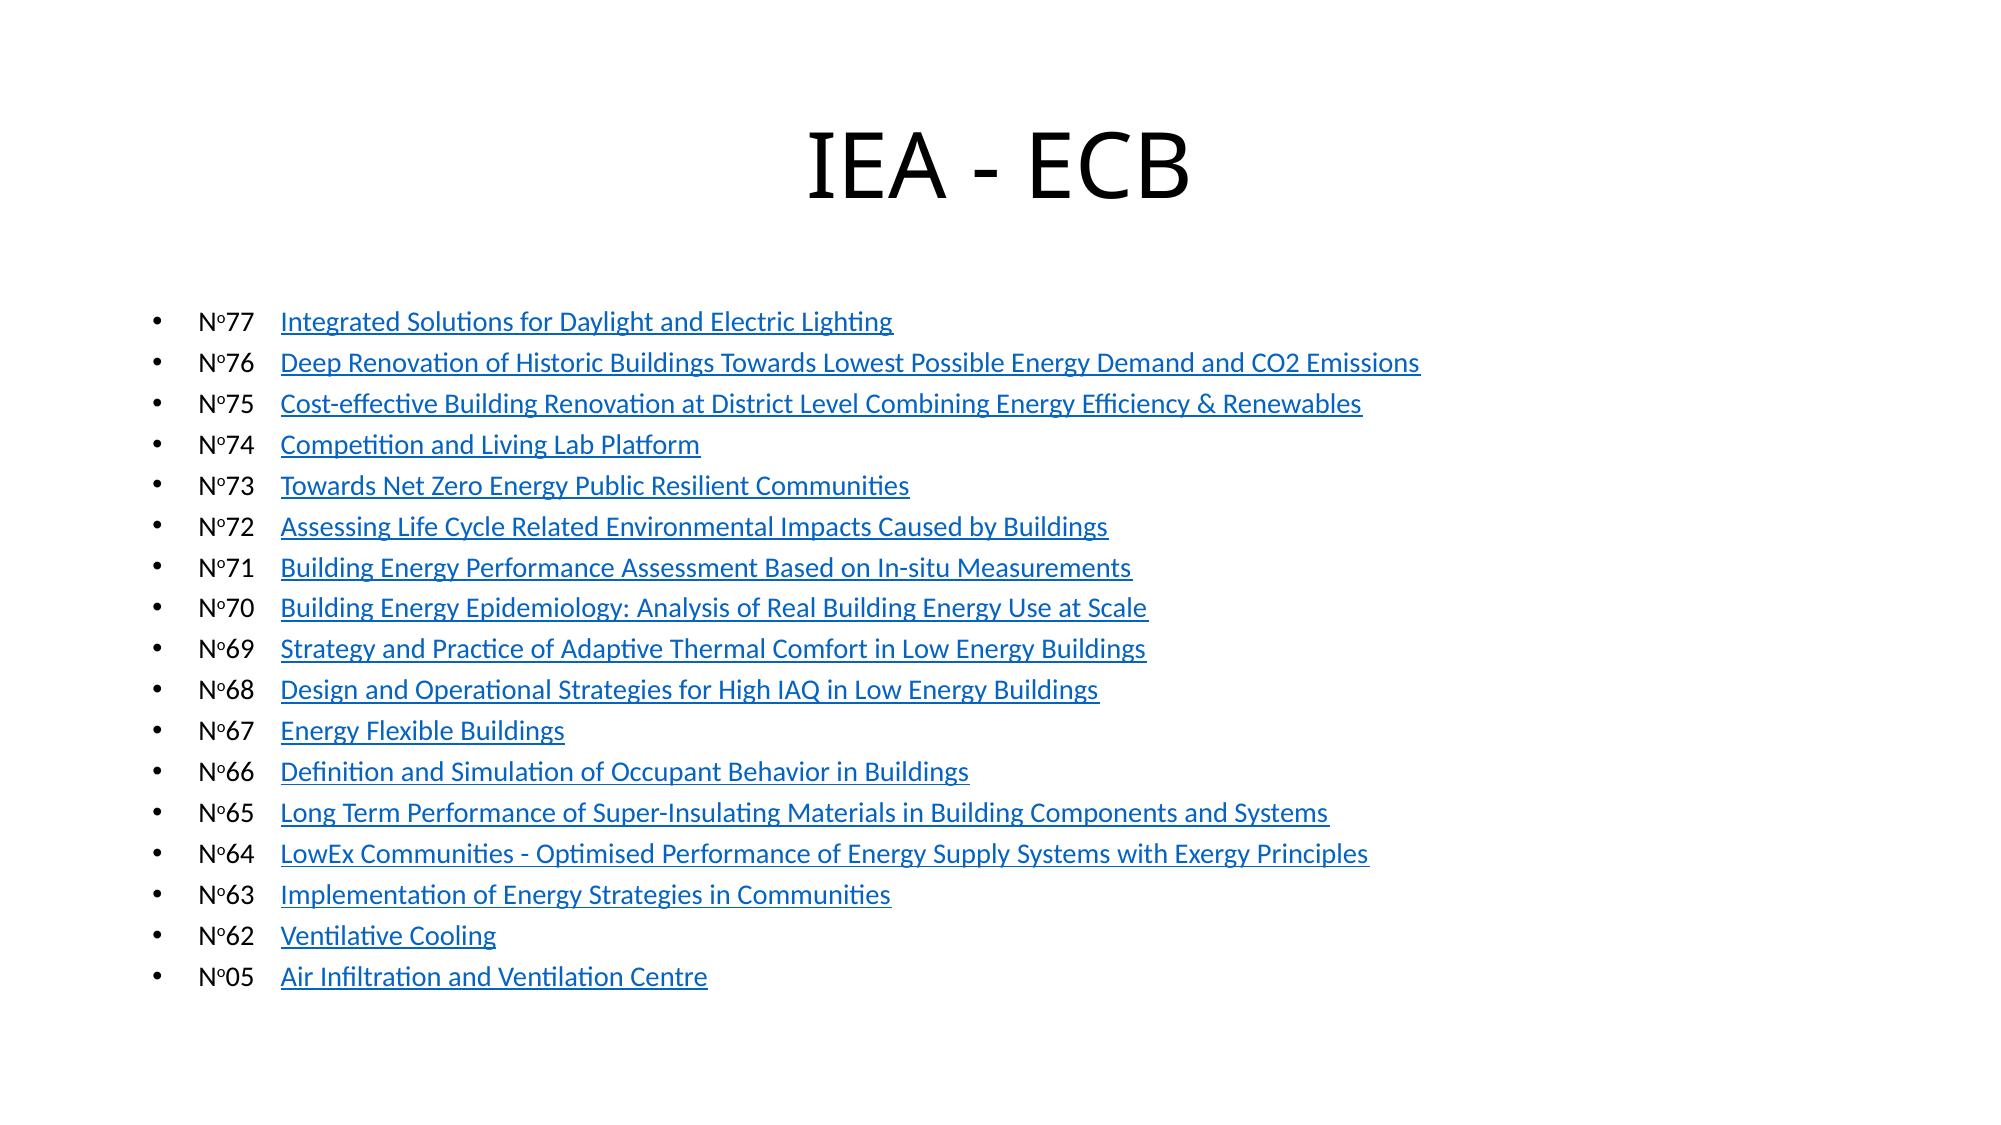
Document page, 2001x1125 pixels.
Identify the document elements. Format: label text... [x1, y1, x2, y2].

title IEA - ECB [137, 59, 1863, 278]
list No77 Integrated Solutions for Daylight and Electric Lighting No76 Deep Renovation of Historic Buildings Towards Lowest Possible Energy Demand and CO2 Emissions No75 Cost-effective Building Renovation at District Level Combining Energy Efficiency & Renewables No74 Competition and Living Lab Platform No73 Towards Net Zero Energy Public Resilient Communities No72 Assessing Life Cycle Related Environmental Impacts Caused by Buildings No71 Building Energy Performance Assessment Based on In-situ Measurements No70 Building Energy Epidemiology: Analysis of Real Building Energy Use at Scale No69 Strategy and Practice of Adaptive Thermal Comfort in Low Energy Buildings No68 Design and Operational Strategies for High IAQ in Low Energy Buildings No67 Energy Flexible Buildings No66 Definition and Simulation of Occupant Behavior in Buildings No65 Long Term Performance of Super-Insulating Materials in Building Components and Systems No64 LowEx Communities - Optimised Performance of Energy Supply Systems with Exergy Principles No63 Implementation of Energy Strategies in Communities No62 Ventilative Cooling No05 Air Infiltration and Ventilation Centre [137, 299, 1863, 1014]
